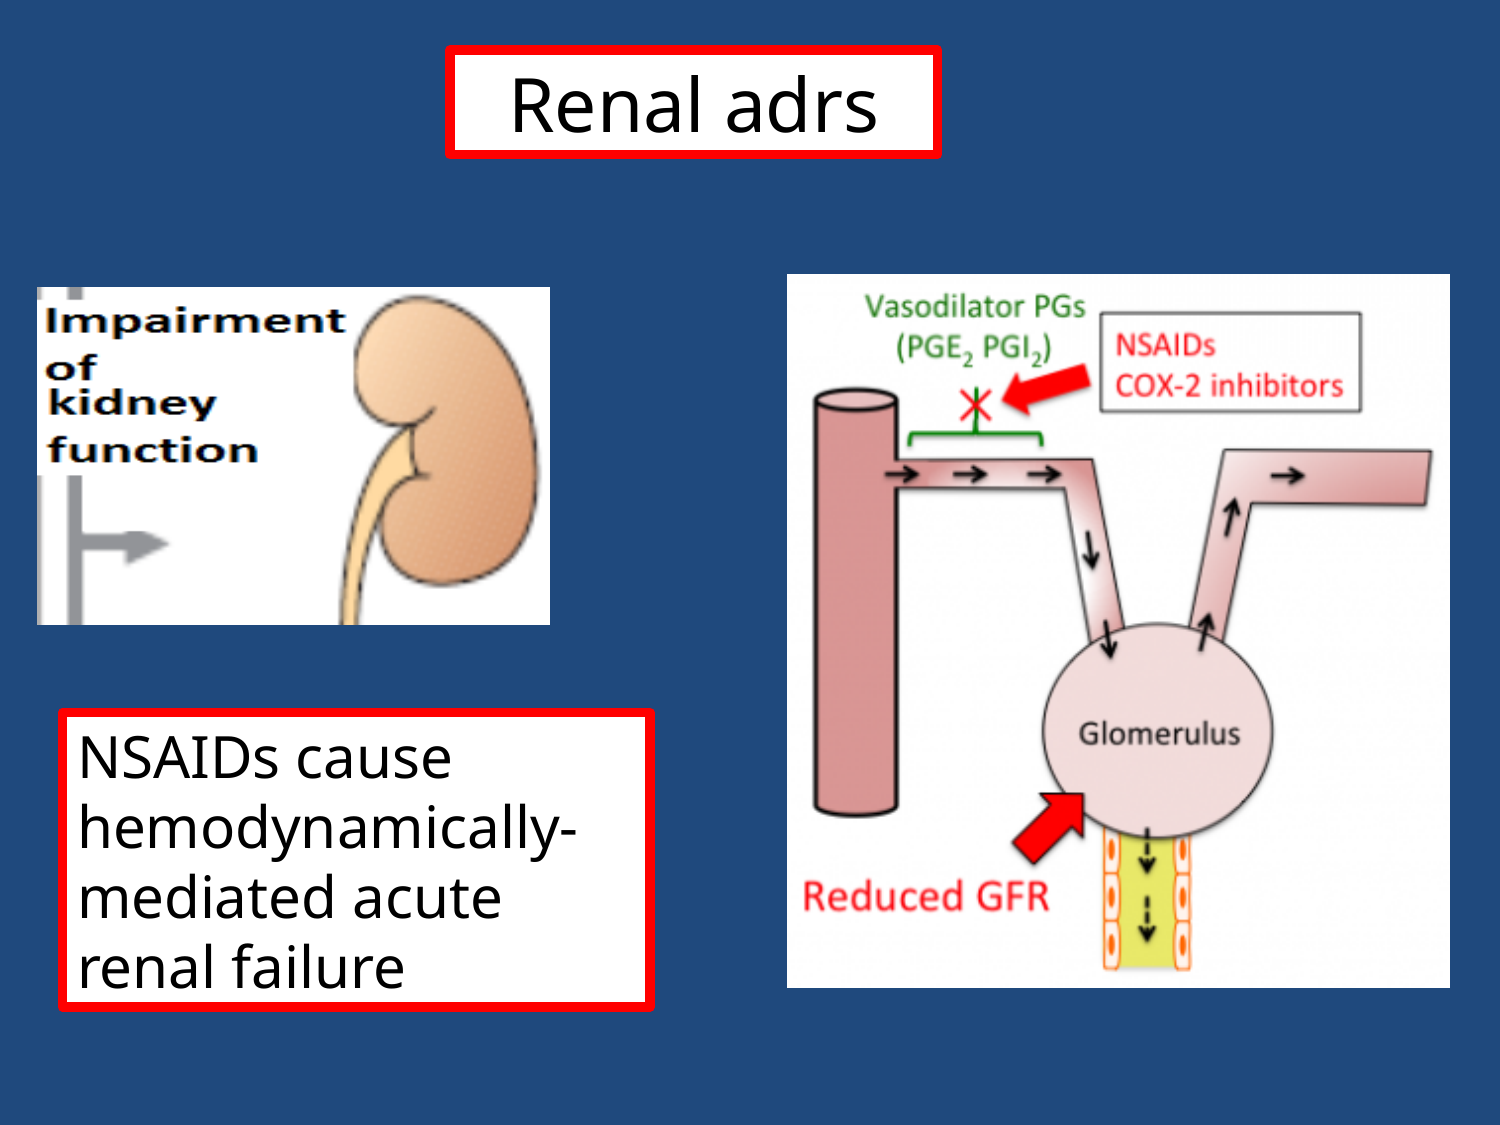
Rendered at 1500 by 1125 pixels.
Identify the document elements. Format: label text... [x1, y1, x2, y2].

text_box Renal adrs [450, 49, 938, 155]
picture [37, 287, 551, 626]
picture [787, 274, 1451, 988]
text_box NSAIDs cause hemodynamically- mediated acute renal failure [62, 712, 650, 1008]
